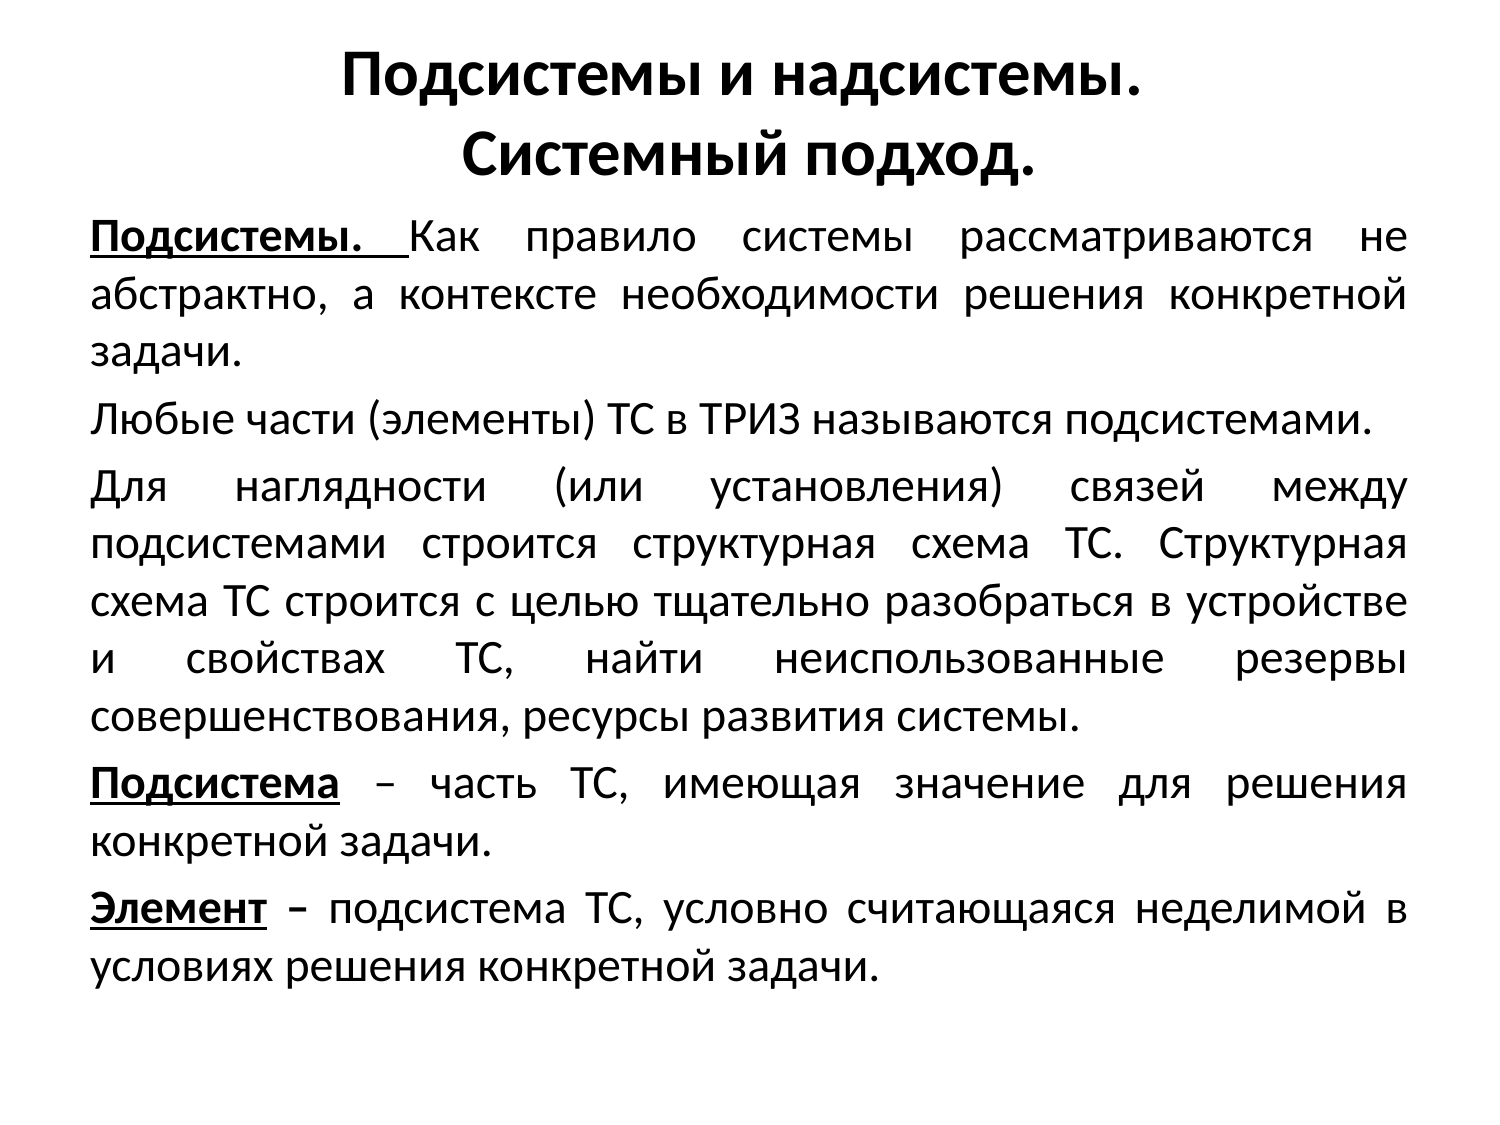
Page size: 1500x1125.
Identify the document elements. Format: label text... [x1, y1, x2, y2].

list Подсистемы. Как правило системы рассматриваются не абстрактно, а контексте необходимости решения конкретной задачи. Любые части (элементы) ТС в ТРИЗ называются подсистемами. Для наглядности (или установления) связей между подсистемами строится структурная схема ТС. Структурная схема ТС строится с целью тщательно разобраться в устройстве и свойствах ТС, найти неиспользованные резервы совершенствования, ресурсы развития системы. Подсистема – часть ТС, имеющая значение для решения конкретной задачи. Элемент – подсистема ТС, условно считающаяся неделимой в условиях решения конкретной задачи. [75, 196, 1425, 1005]
title Подсистемы и надсистемы. Системный подход. [75, 45, 1425, 173]
